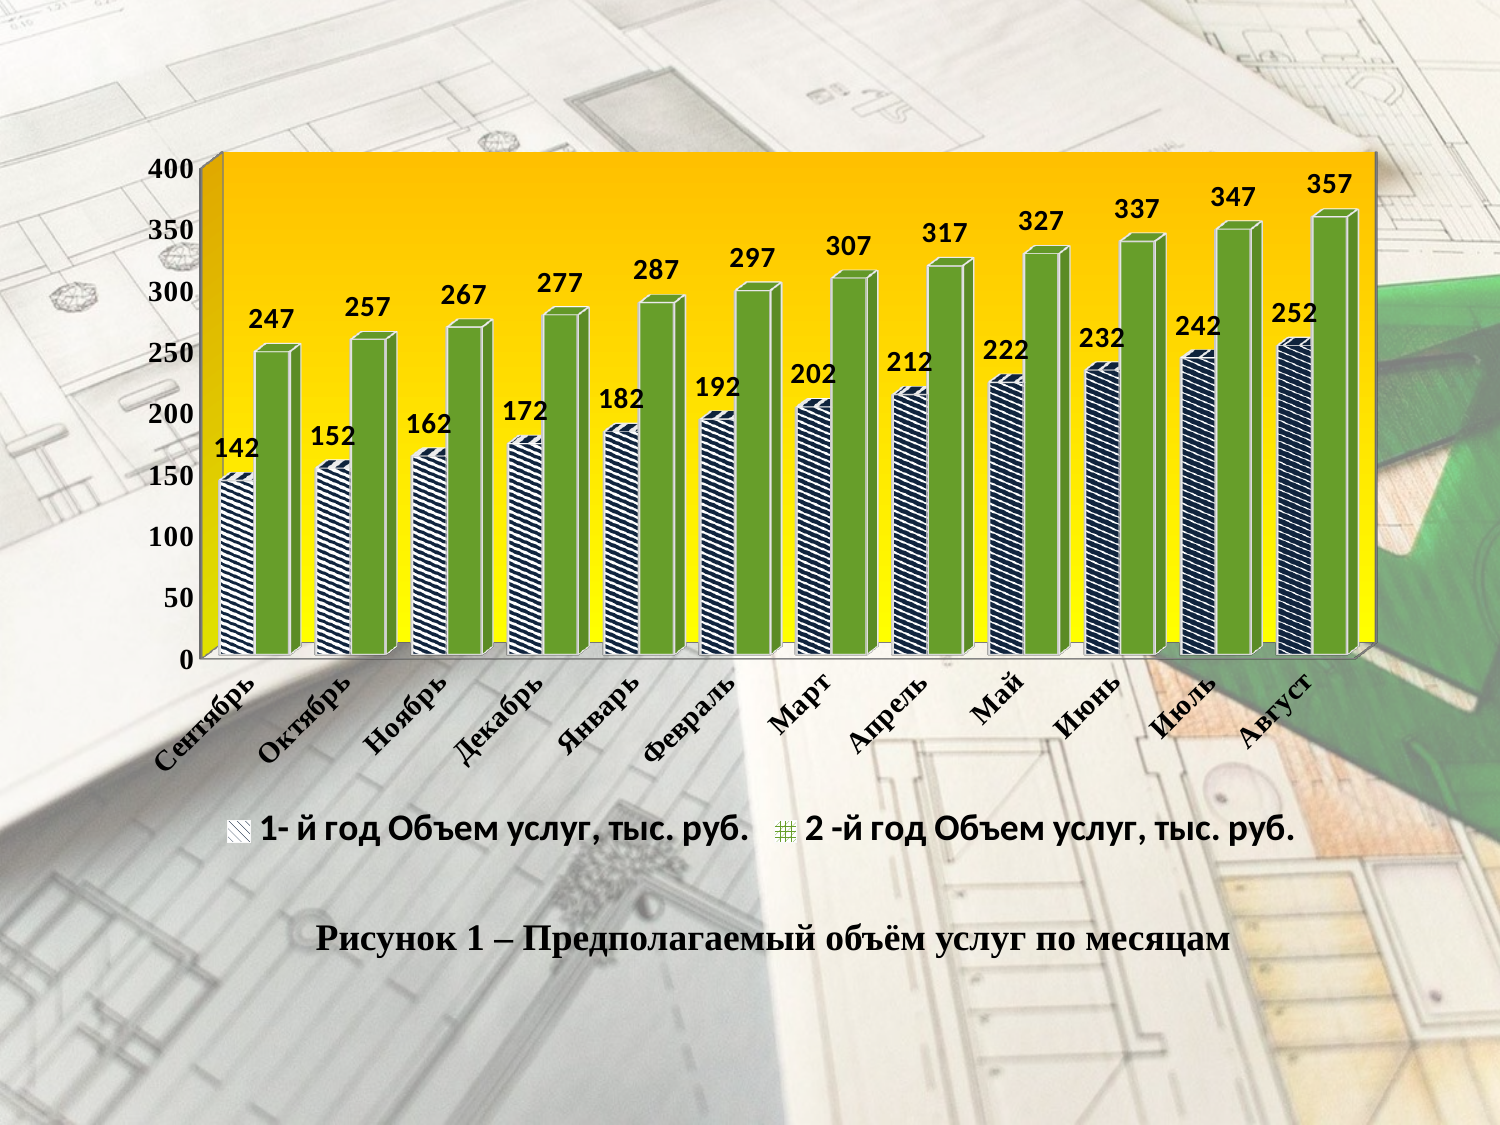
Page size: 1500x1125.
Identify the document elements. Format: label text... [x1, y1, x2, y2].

chart [111, 136, 1412, 858]
text_box Рисунок 1 – Предполагаемый объём услуг по месяцам [206, 905, 1341, 966]
